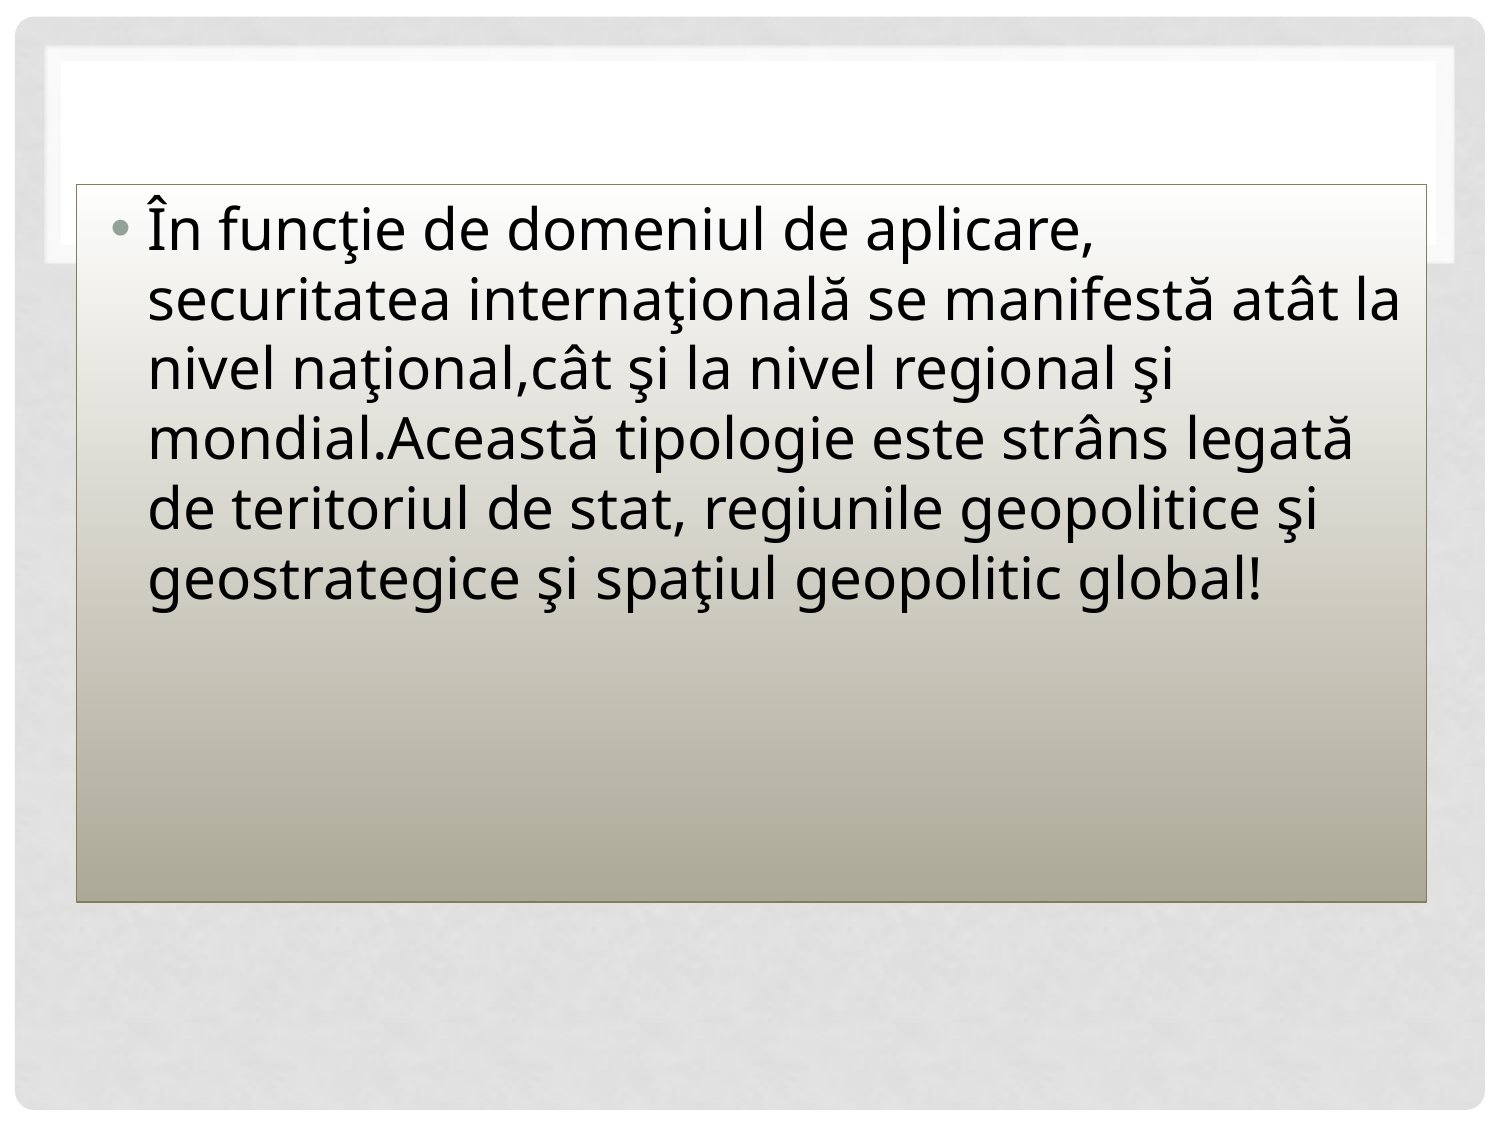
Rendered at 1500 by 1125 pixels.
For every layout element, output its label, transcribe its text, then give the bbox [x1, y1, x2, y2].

list În funcţie de domeniul de aplicare, securitatea internaţională se manifestă atât la nivel naţional,cât şi la nivel regional şi mondial.Această tipologie este strâns legată de teritoriul de stat, regiunile geopolitice şi geostrategice şi spaţiul geopolitic global! [76, 184, 1427, 903]
